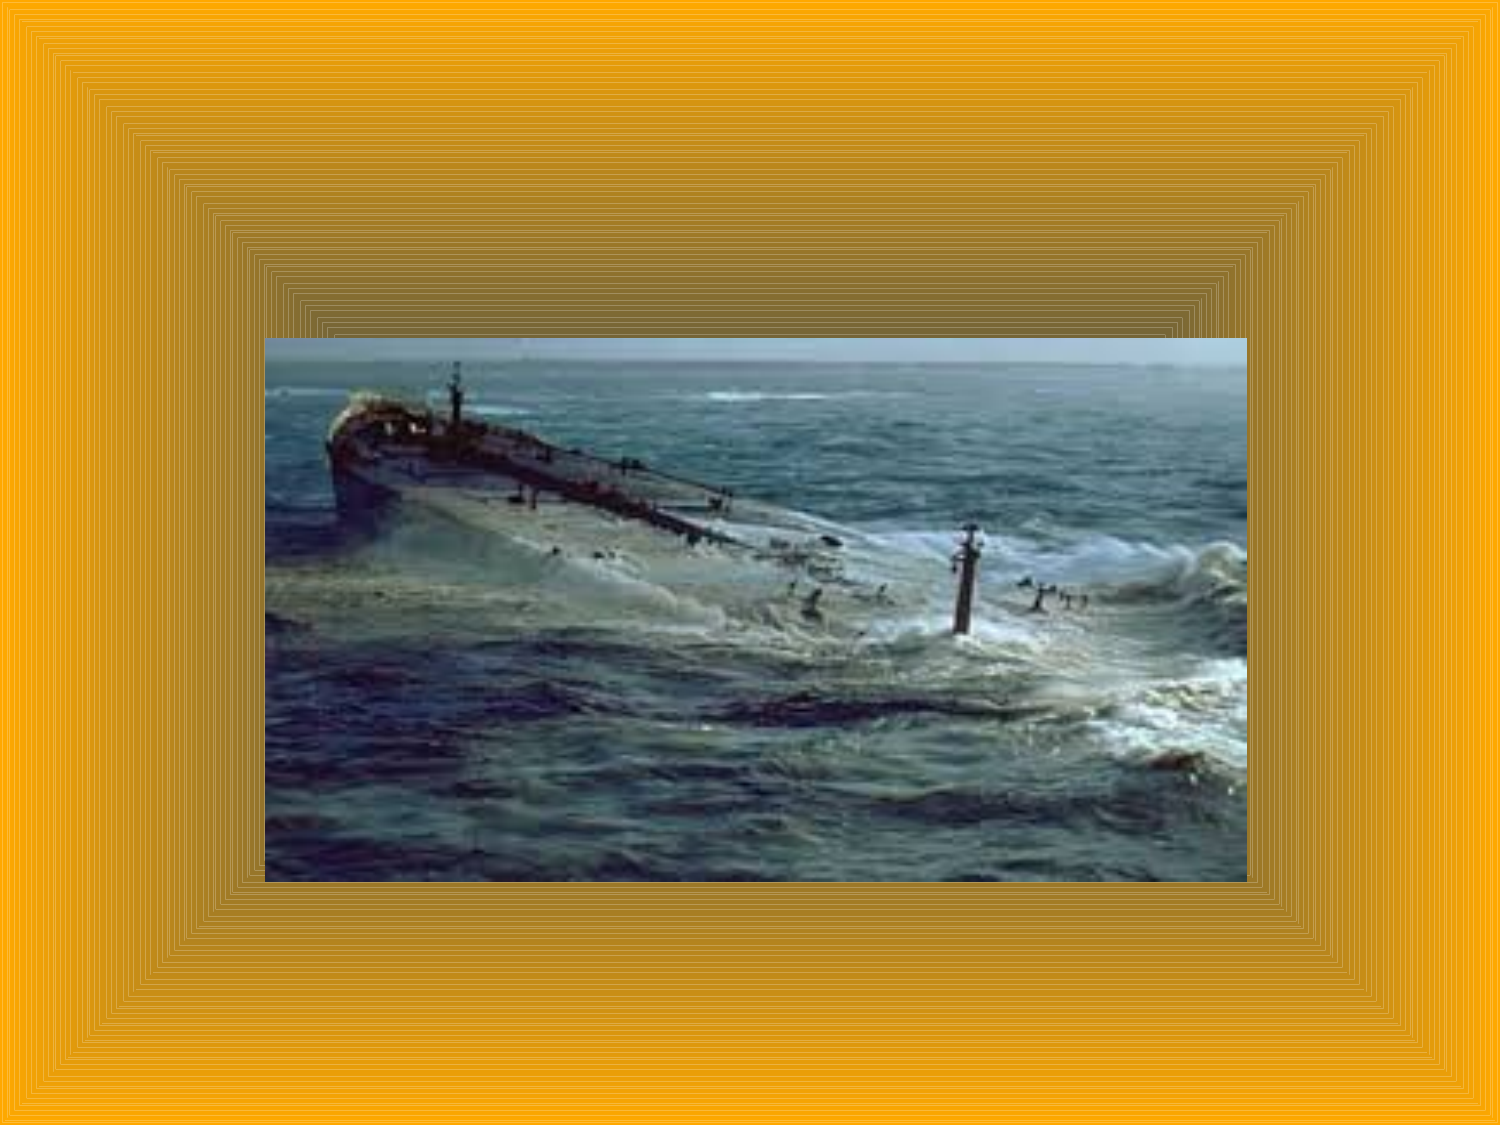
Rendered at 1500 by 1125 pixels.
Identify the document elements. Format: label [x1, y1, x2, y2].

list [265, 337, 1247, 882]
